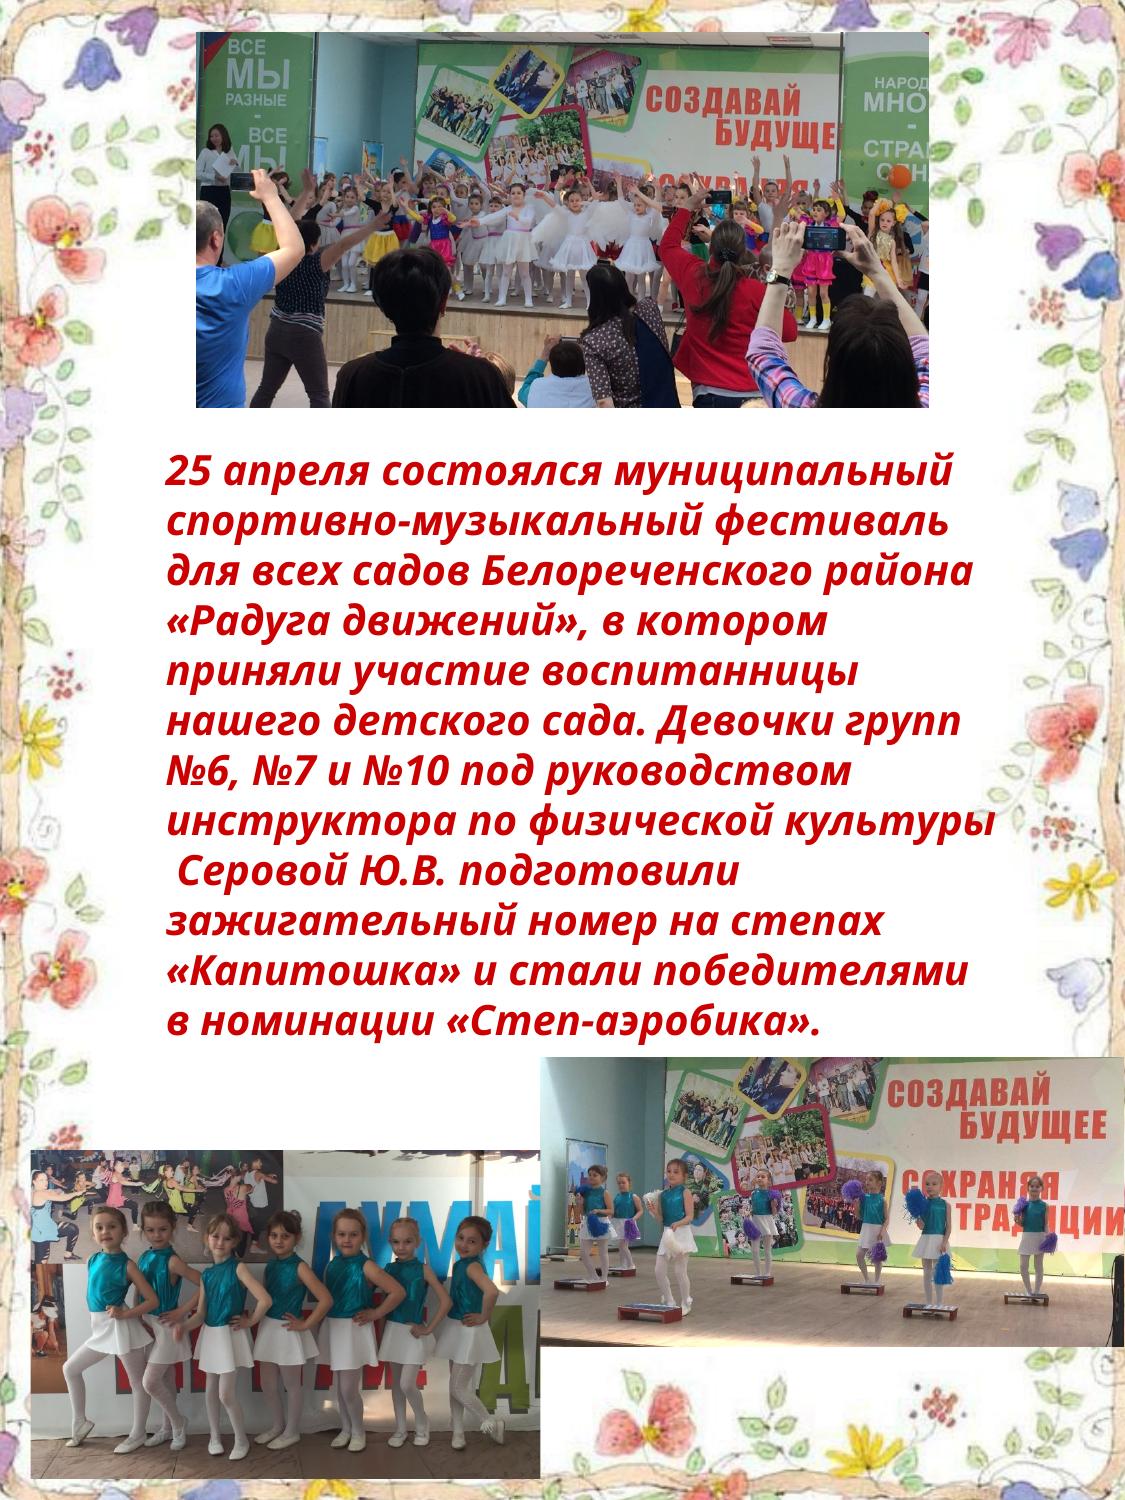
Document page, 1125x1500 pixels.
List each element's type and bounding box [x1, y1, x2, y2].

text_box [0, 0, 1125, 1500]
